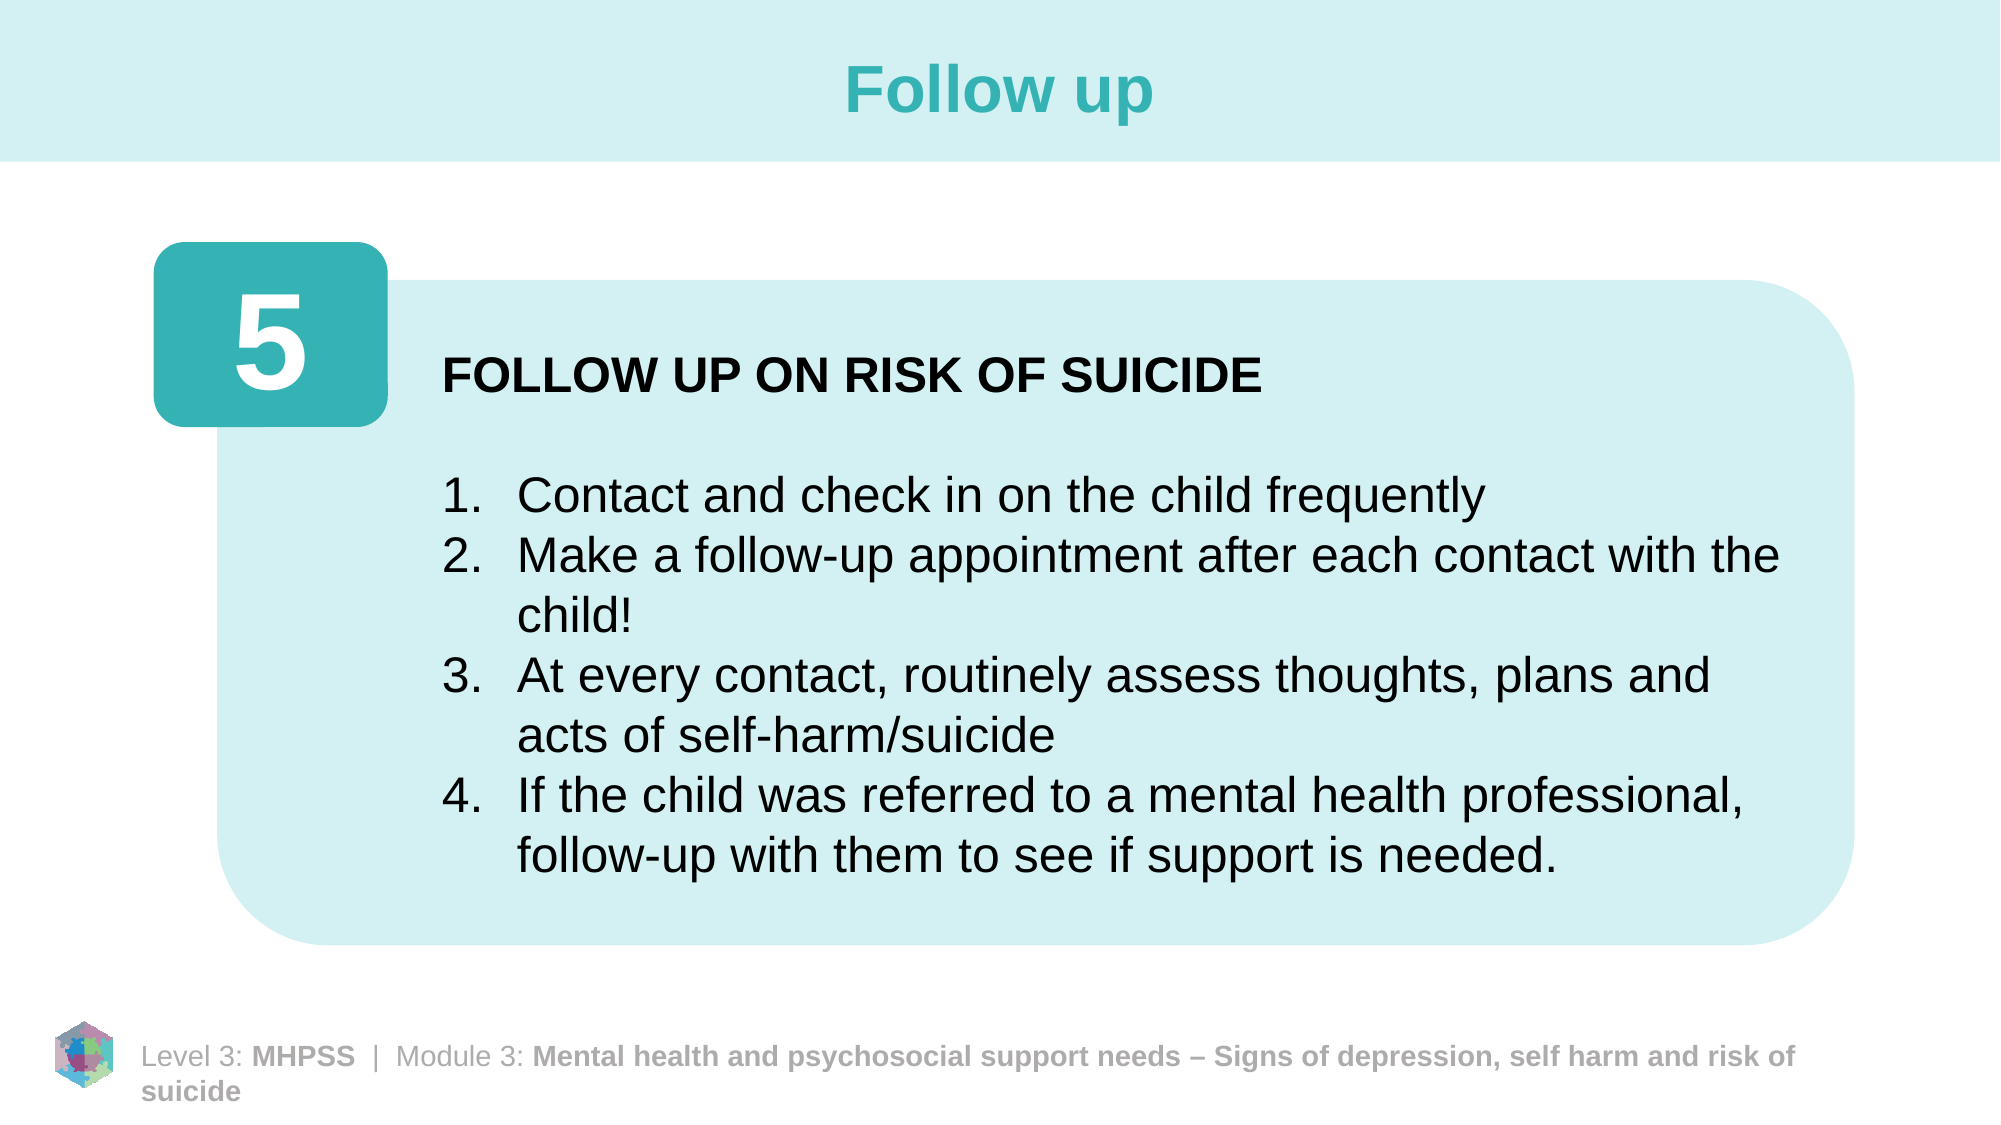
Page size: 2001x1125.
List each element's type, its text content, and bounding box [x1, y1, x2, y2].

picture [55, 1021, 113, 1088]
text_box 5 [153, 242, 388, 428]
title Follow up [137, 19, 1863, 163]
text_box FOLLOW UP ON RISK OF SUICIDE Contact and check in on the child frequently Make a follow-up appointment after each contact with the child! At every contact, routinely assess thoughts, plans and acts of self-harm/suicide If the child was referred to a mental health professional, follow-up with them to see if support is needed. [217, 279, 1855, 946]
